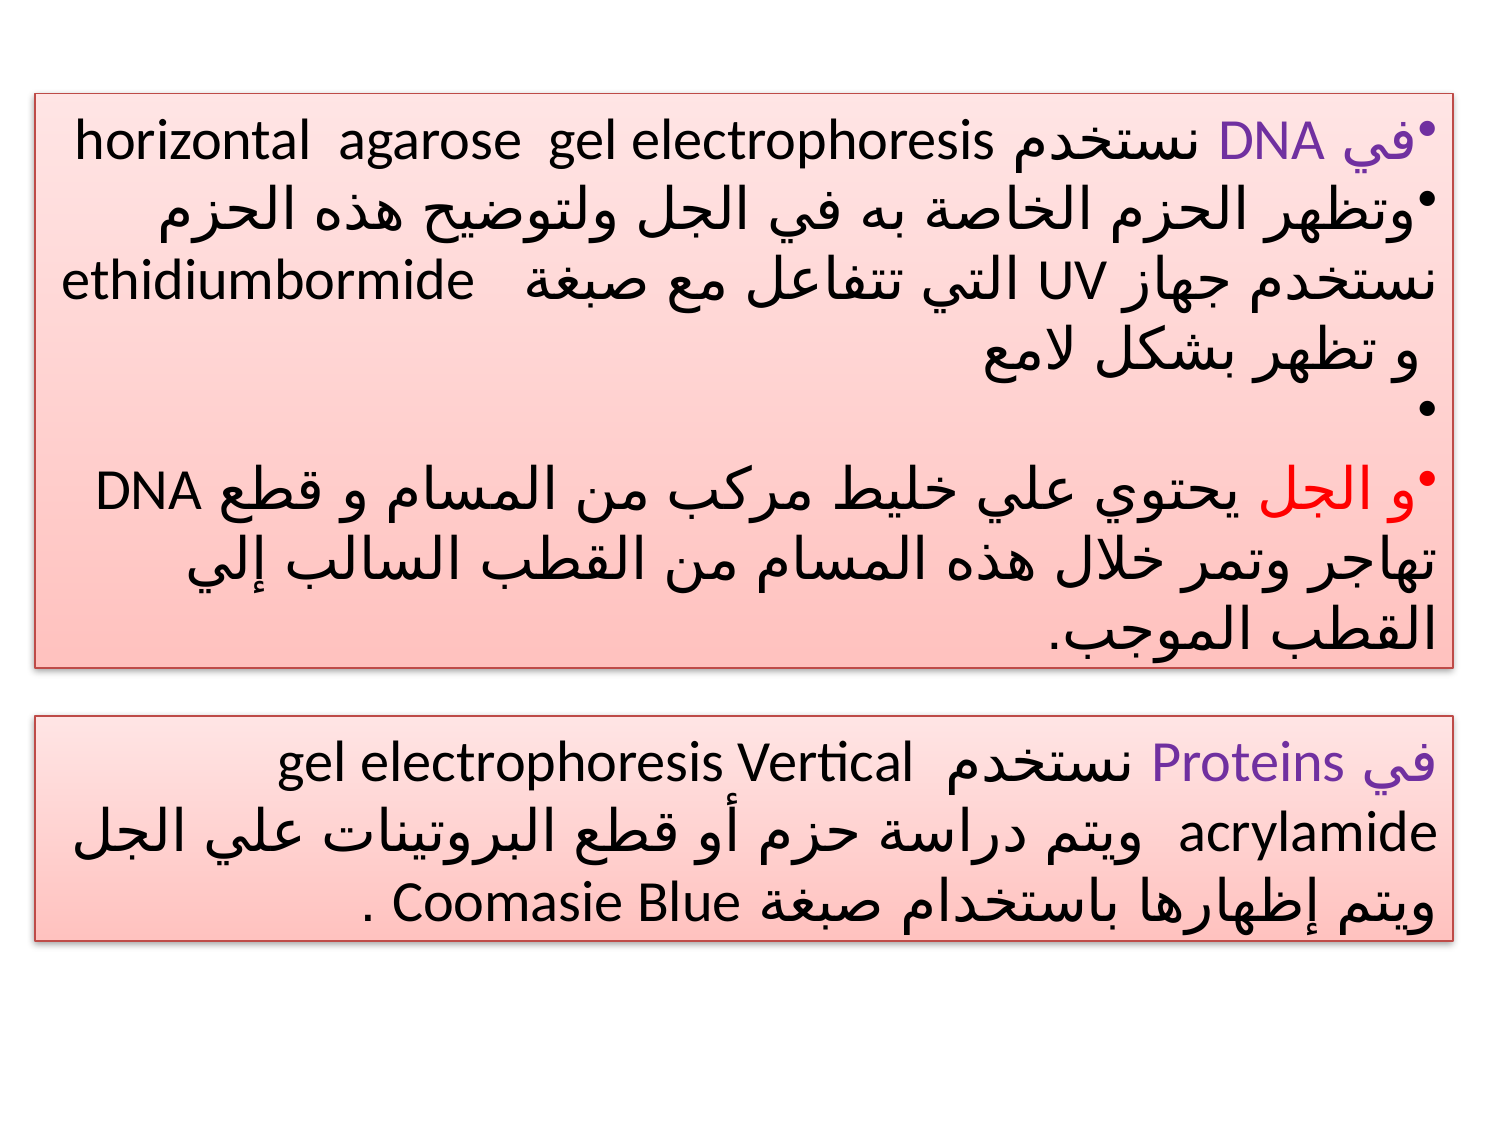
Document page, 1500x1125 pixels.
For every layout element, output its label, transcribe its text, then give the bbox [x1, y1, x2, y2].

text_box في DNA نستخدم horizontal agarose gel electrophoresis وتظهر الحزم الخاصة به في الجل ولتوضيح هذه الحزم نستخدم جهاز UV التي تتفاعل مع صبغة ethidiumbormide و تظهر بشكل لامع و الجل يحتوي علي خليط مركب من المسام و قطع DNA تهاجر وتمر خلال هذه المسام من القطب السالب إلي القطب الموجب. [34, 93, 1454, 669]
text_box في Proteins نستخدم gel electrophoresis Vertical acrylamide ويتم دراسة حزم أو قطع البروتينات علي الجل ويتم إظهارها باستخدام صبغة Coomasie Blue . [34, 715, 1454, 942]
